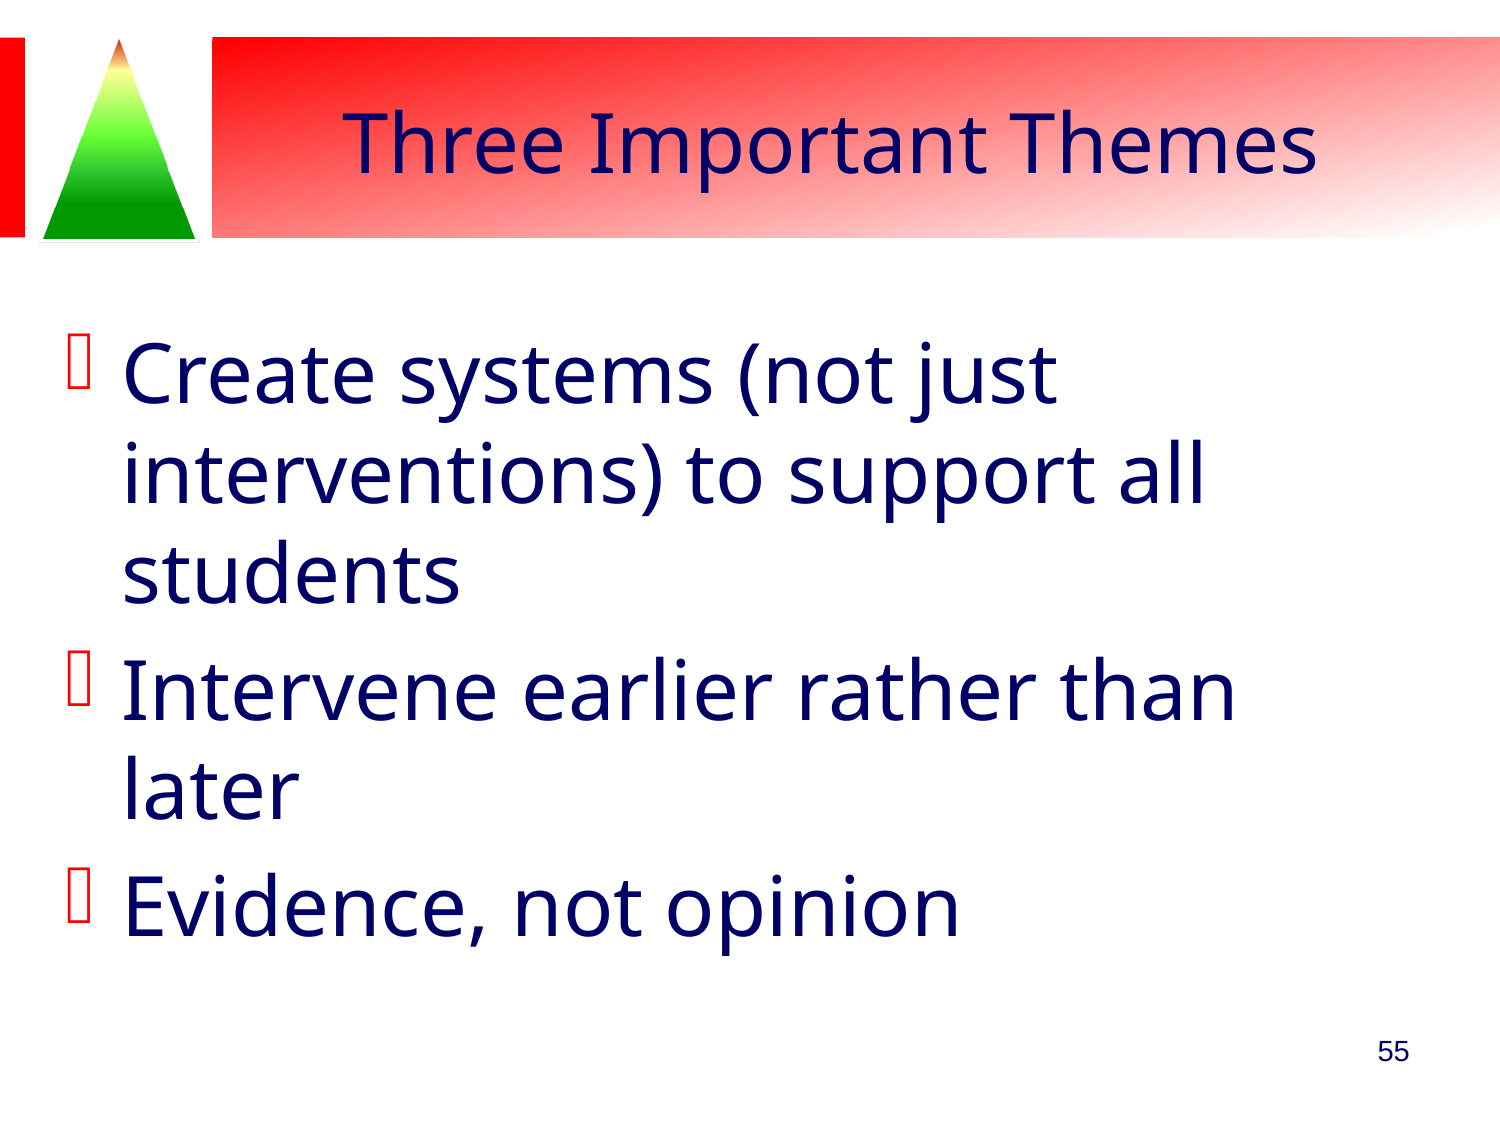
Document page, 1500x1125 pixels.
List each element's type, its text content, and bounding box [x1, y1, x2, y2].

picture [37, 30, 200, 243]
slide_number 55 [1074, 1024, 1426, 1103]
list Create systems (not just interventions) to support all students Intervene earlier rather than later Evidence, not opinion [49, 312, 1426, 1006]
title Three Important Themes [237, 37, 1426, 243]
